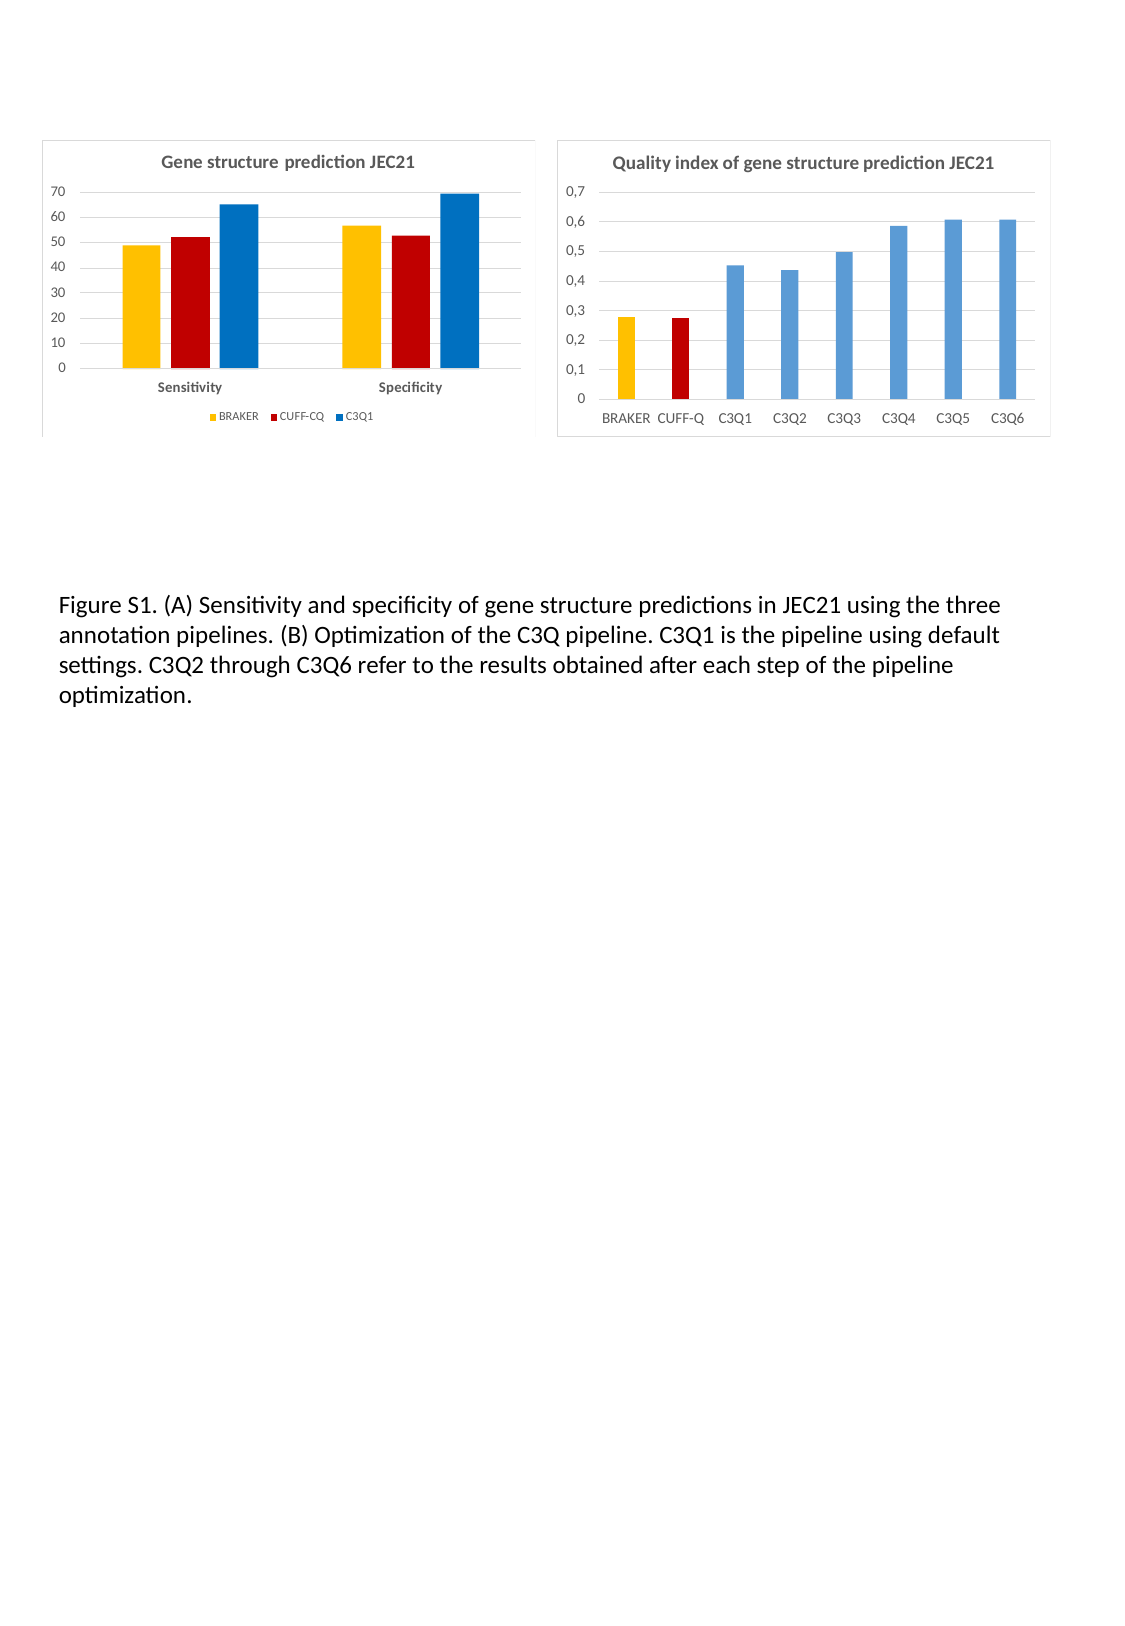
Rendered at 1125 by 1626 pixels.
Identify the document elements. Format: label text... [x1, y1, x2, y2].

text_box Figure S1. (A) Sensitivity and specificity of gene structure predictions in JEC21 using the three annotation pipelines. (B) Optimization of the C3Q pipeline. C3Q1 is the pipeline using default settings. C3Q2 through C3Q6 refer to the results obtained after each step of the pipeline optimization. [44, 580, 1062, 776]
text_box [556, 139, 1051, 437]
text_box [41, 139, 536, 437]
